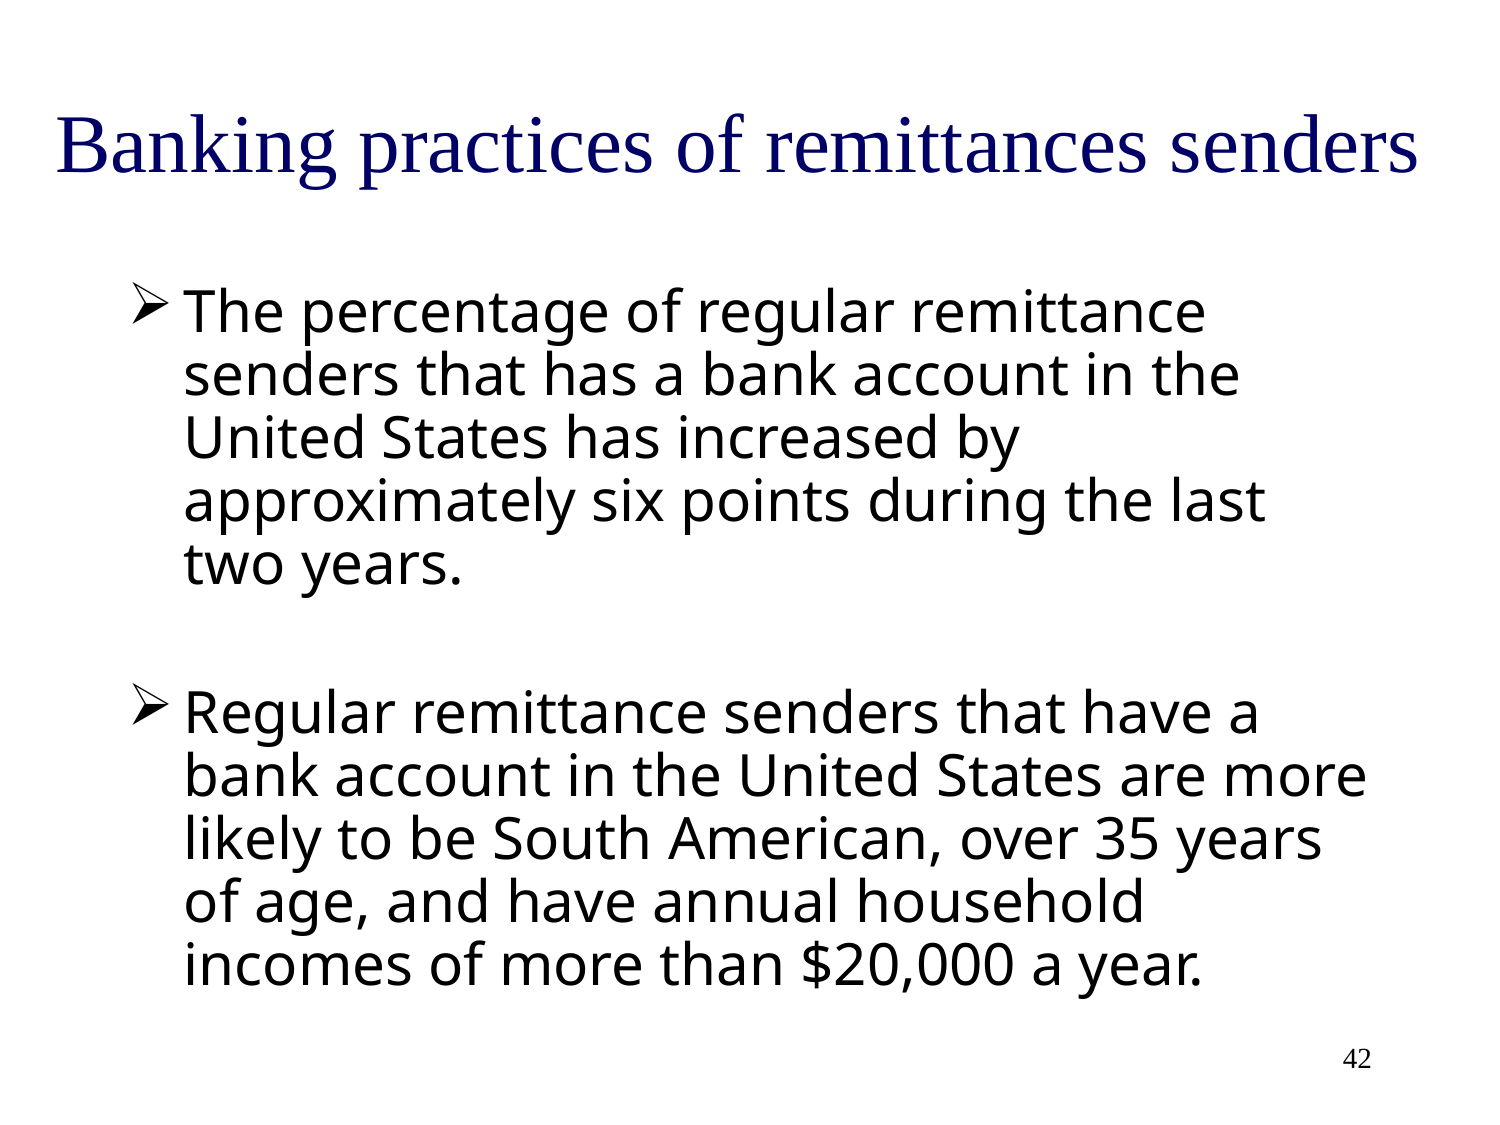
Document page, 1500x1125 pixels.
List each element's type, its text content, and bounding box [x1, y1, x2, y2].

list The percentage of regular remittance senders that has a bank account in the United States has increased by approximately six points during the last two years. Regular remittance senders that have a bank account in the United States are more likely to be South American, over 35 years of age, and have annual household incomes of more than $20,000 a year. [112, 274, 1388, 951]
title Banking practices of remittances senders [40, 77, 1463, 201]
slide_number 42 [1074, 1032, 1388, 1108]
